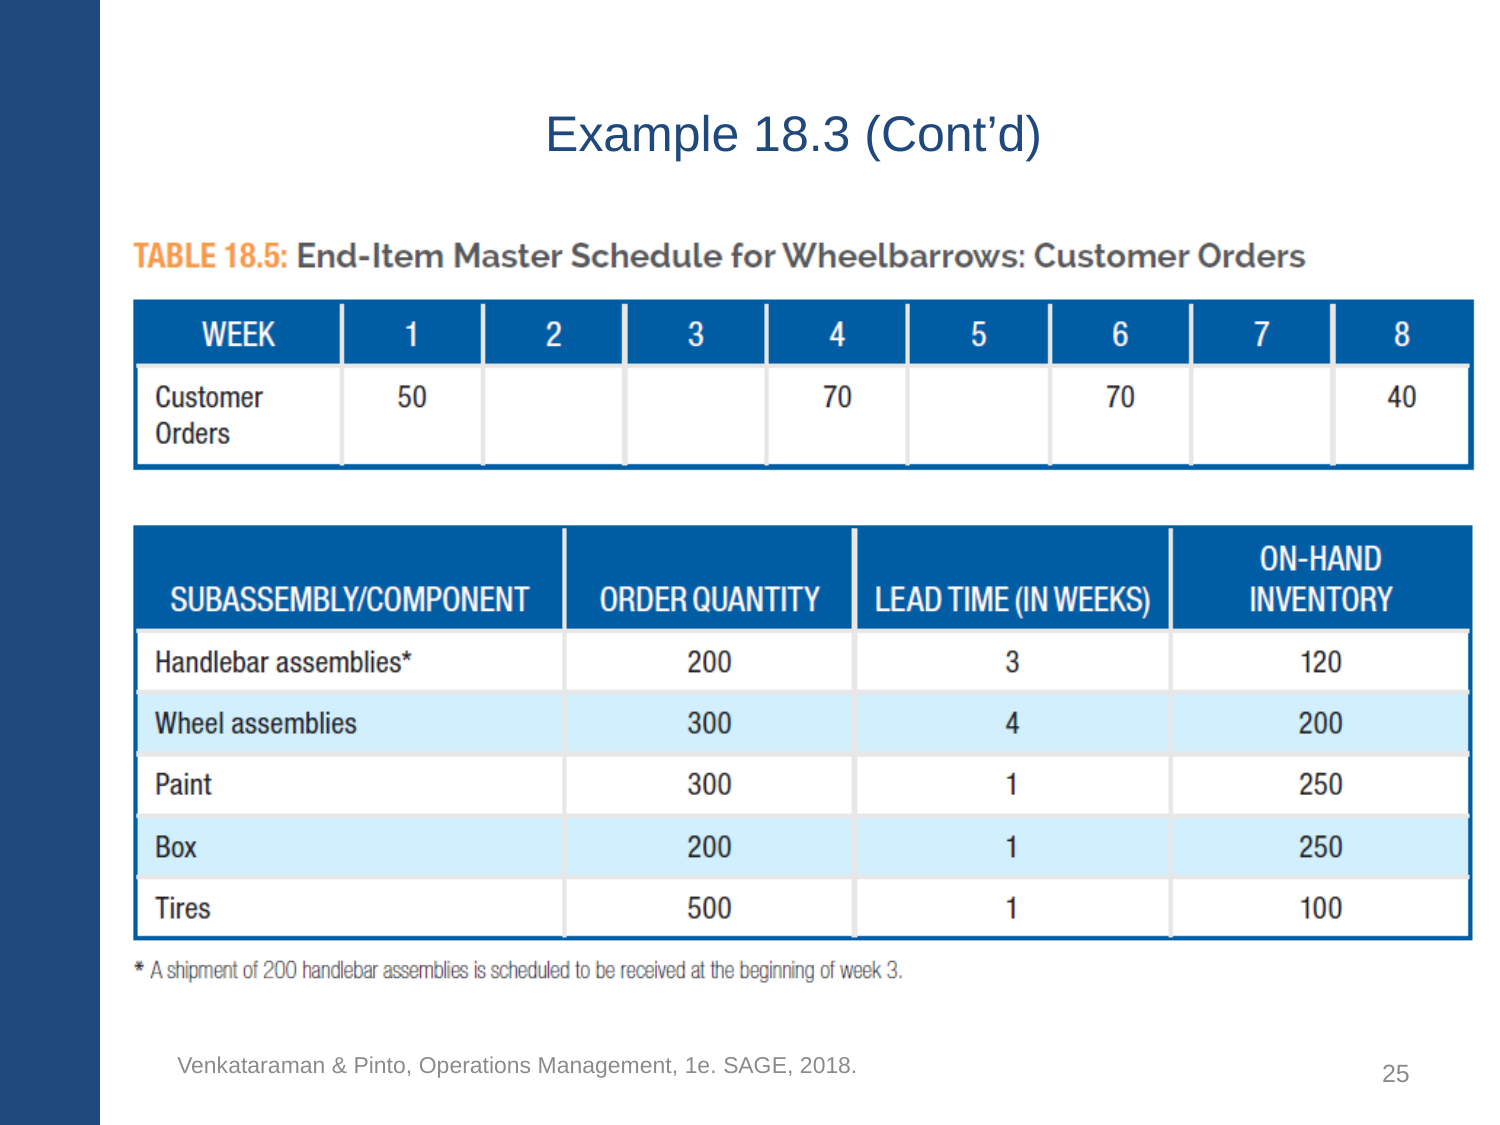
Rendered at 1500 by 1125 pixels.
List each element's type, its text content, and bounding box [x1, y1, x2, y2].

picture [119, 224, 1496, 993]
title Example 18.3 (Cont’d) [162, 37, 1425, 223]
slide_number 25 [1350, 1042, 1425, 1103]
footer Venkataraman & Pinto, Operations Management, 1e. SAGE, 2018. [162, 1042, 1313, 1103]
